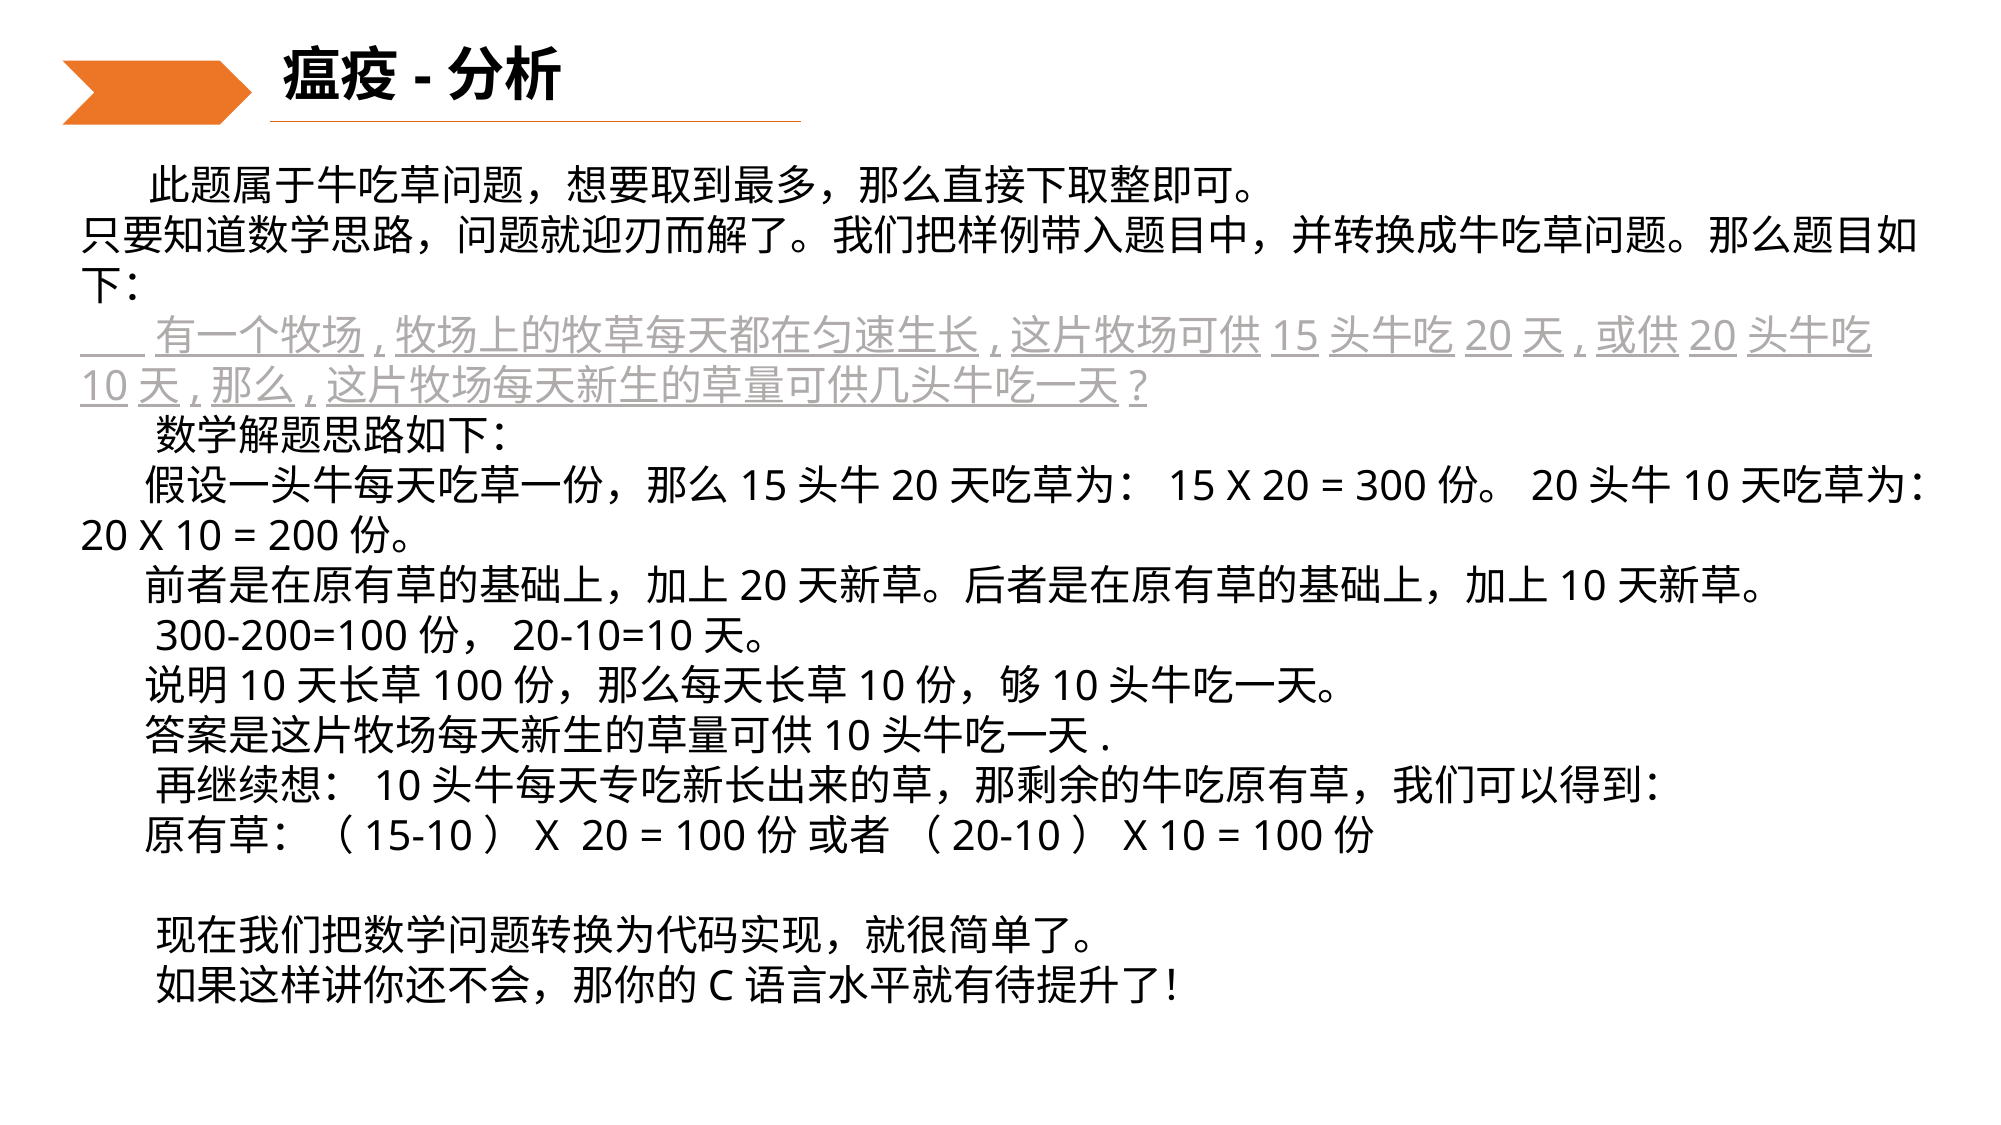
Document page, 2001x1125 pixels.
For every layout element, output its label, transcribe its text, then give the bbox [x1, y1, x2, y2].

text_box 此题属于牛吃草问题，想要取到最多，那么直接下取整即可。 只要知道数学思路，问题就迎刃而解了。我们把样例带入题目中，并转换成牛吃草问题。那么题目如下： 有一个牧场,牧场上的牧草每天都在匀速生长,这片牧场可供15头牛吃20天,或供20头牛吃10天,那么,这片牧场每天新生的草量可供几头牛吃一天? 数学解题思路如下： 假设一头牛每天吃草一份，那么15头牛20天吃草为：15 X 20 = 300份。20头牛10天吃草为：20 X 10 = 200份。 前者是在原有草的基础上，加上20天新草。后者是在原有草的基础上，加上10天新草。 300-200=100份，20-10=10天。 说明10天长草100份，那么每天长草10份，够10头牛吃一天。 答案是这片牧场每天新生的草量可供10头牛吃一天. 再继续想：10头牛每天专吃新长出来的草，那剩余的牛吃原有草，我们可以得到： 原有草：（15-10）X 20 = 100份 或者 （20-10）X 10 = 100份 现在我们把数学问题转换为代码实现，就很简单了。 如果这样讲你还不会，那你的C语言水平就有待提升了！ [65, 151, 1944, 1062]
text_box 瘟疫-分析 [267, 29, 578, 115]
